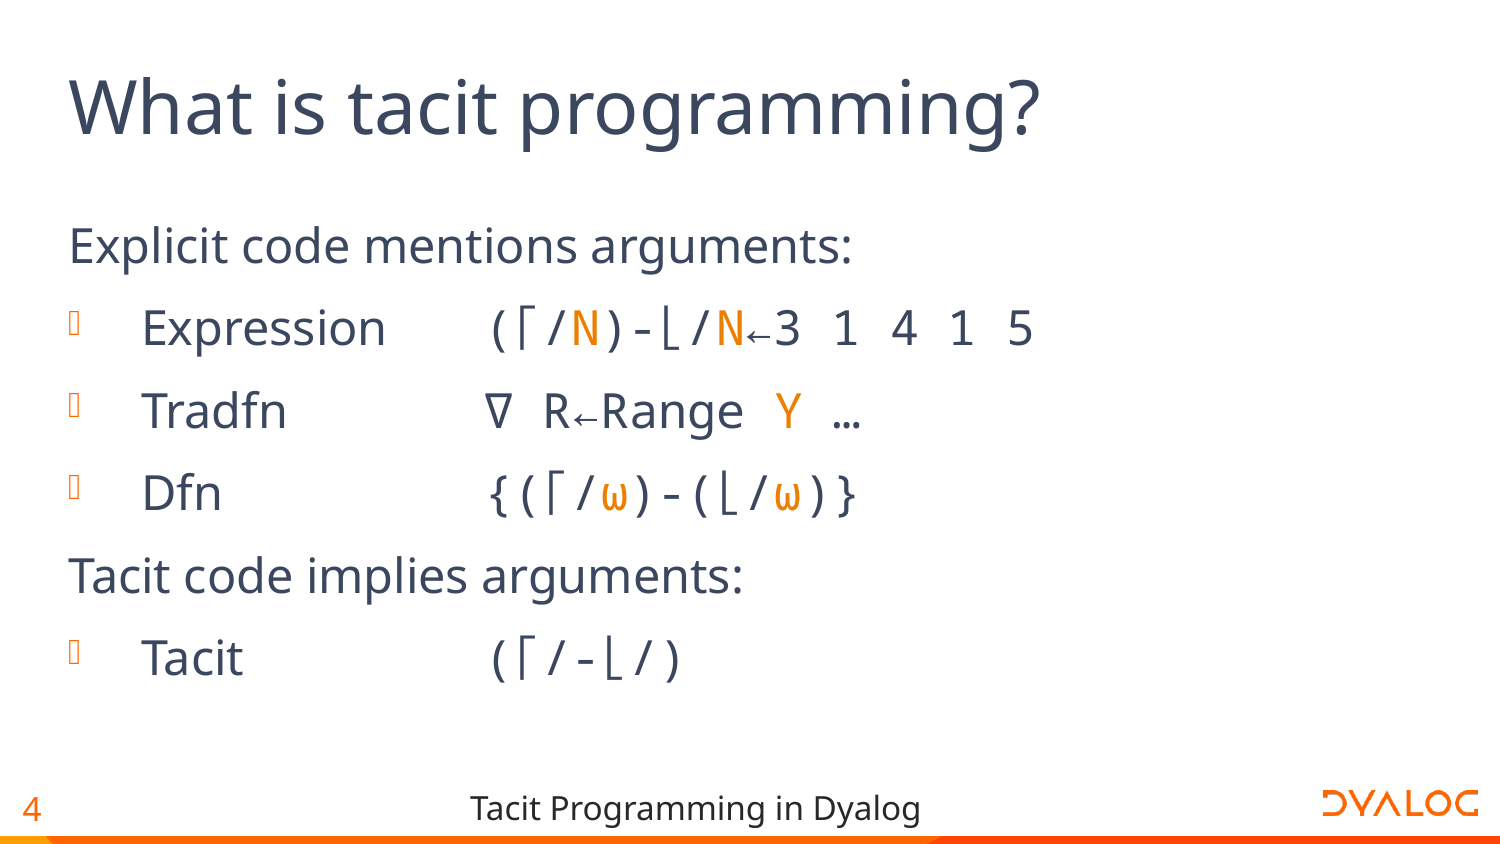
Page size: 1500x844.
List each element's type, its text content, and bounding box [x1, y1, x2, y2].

picture [1323, 790, 1478, 816]
picture [0, 836, 1500, 844]
list Explicit code mentions arguments: Expression (⌈/N)-⌊/N←3 1 4 1 5 Tradfn ∇ R←Range Y … Dfn {(⌈/⍵)-(⌊/⍵)} Tacit code implies arguments: Tacit (⌈/-⌊/) [53, 207, 1053, 740]
title What is tacit programming? [53, 43, 1121, 157]
